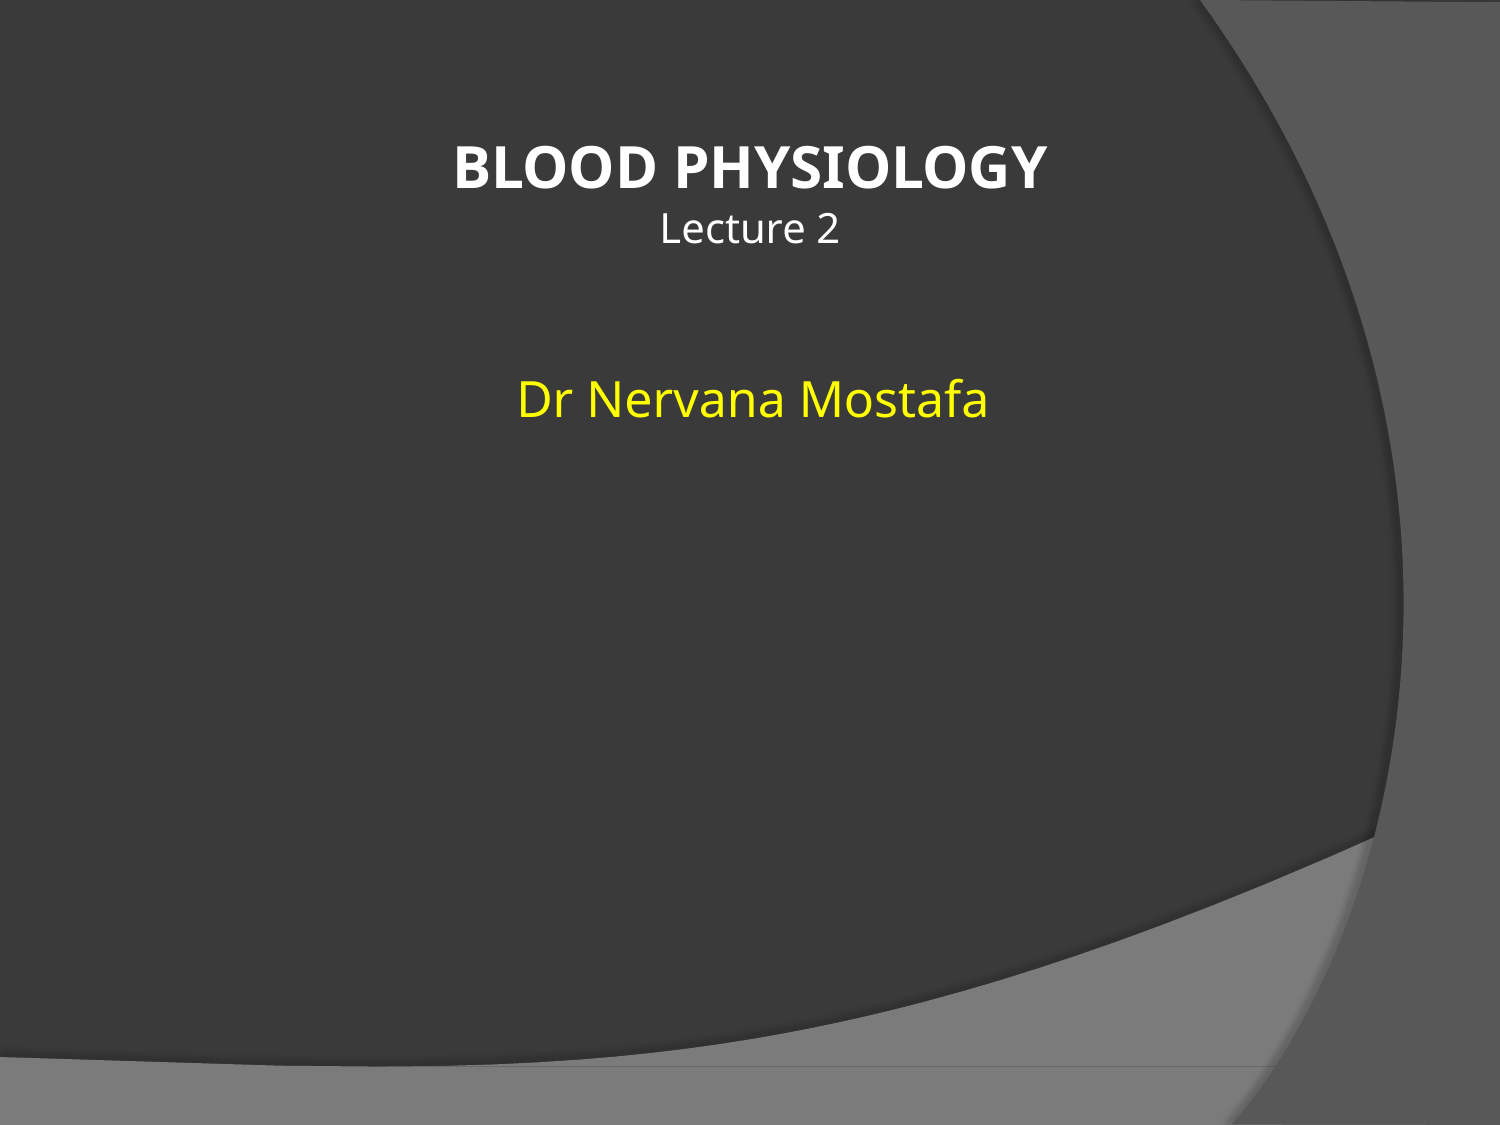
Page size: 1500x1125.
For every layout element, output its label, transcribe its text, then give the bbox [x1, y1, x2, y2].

title BLOOD PHYSIOLOGY Lecture 2 [439, 130, 1061, 319]
picture [0, 0, 1403, 1125]
text_box Dr Nervana Mostafa [514, 367, 996, 428]
